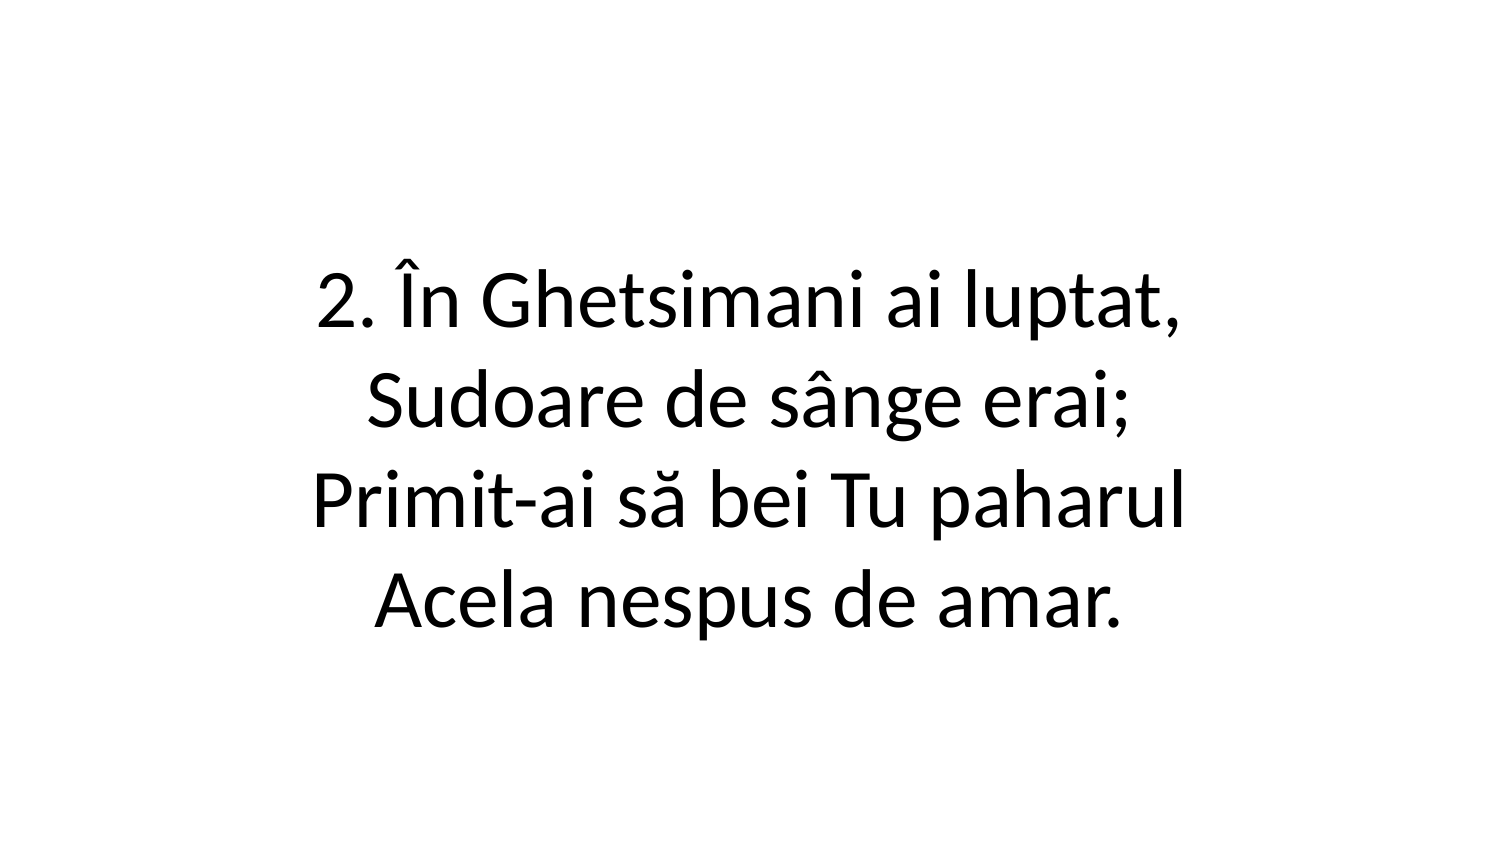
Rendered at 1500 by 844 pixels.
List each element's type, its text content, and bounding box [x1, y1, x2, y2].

text_box 2. În Ghetsimani ai luptat, Sudoare de sânge erai; Primit-ai să bei Tu paharul Acela nespus de amar. [296, 192, 1204, 652]
